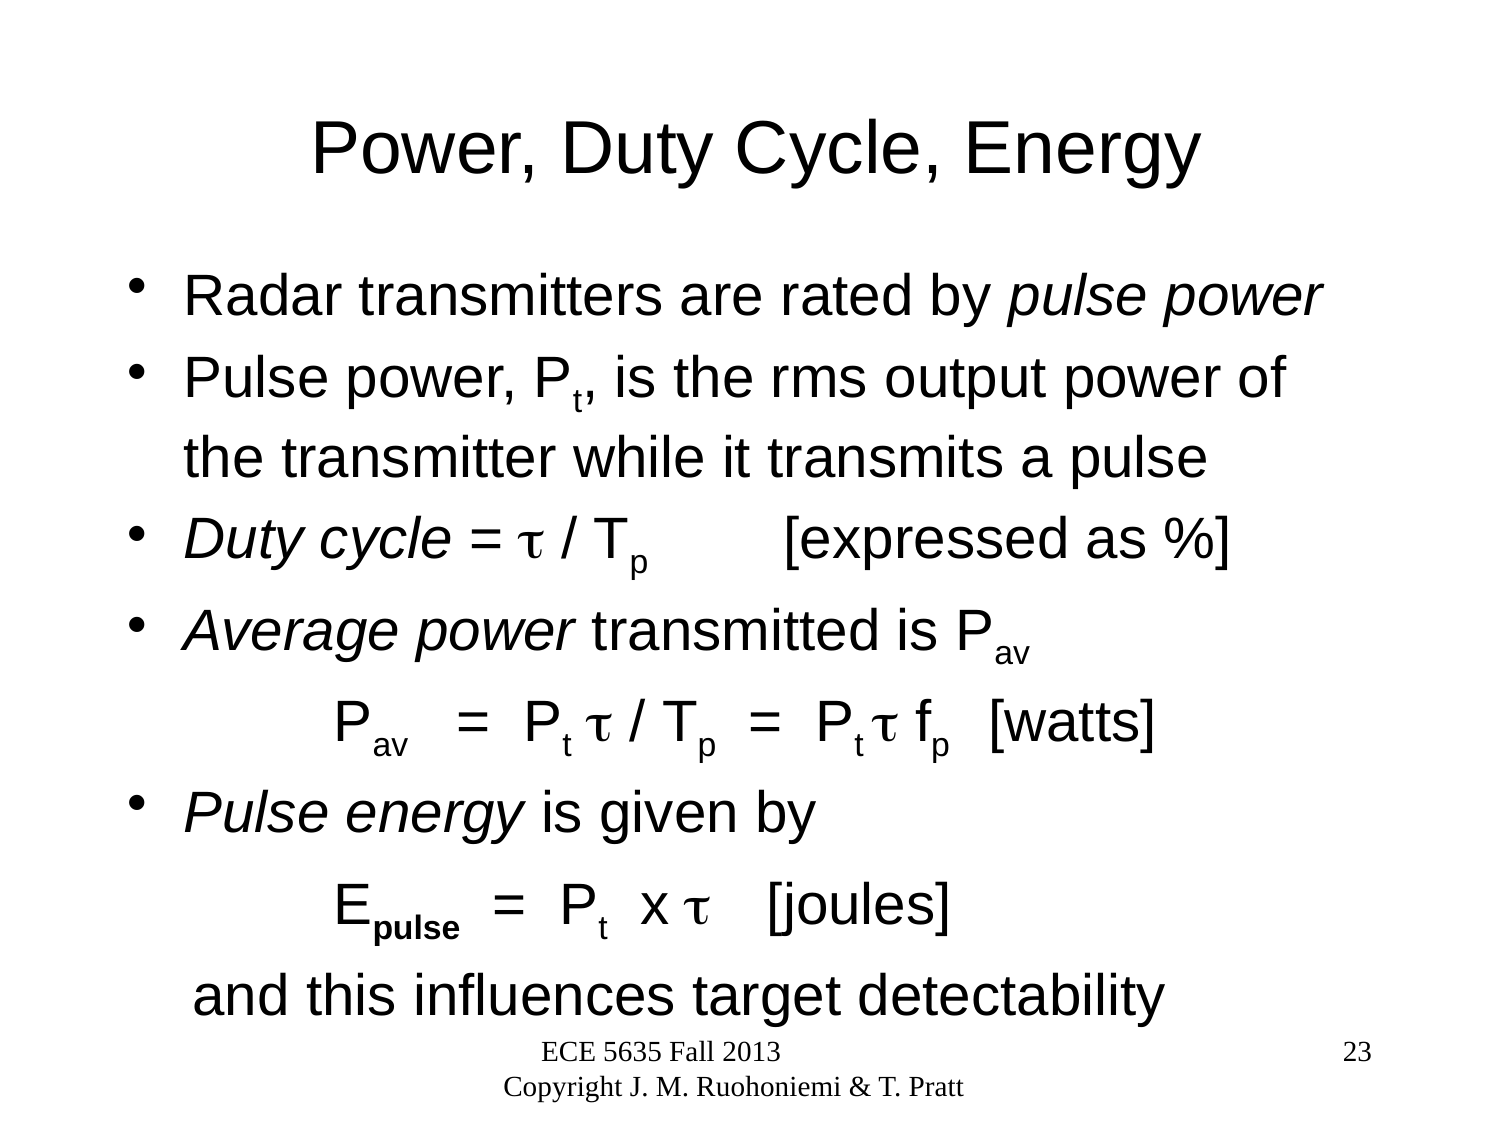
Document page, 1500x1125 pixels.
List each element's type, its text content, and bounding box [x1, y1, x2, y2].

footer ECE 5635 Fall 2013 Copyright J. M. Ruohoniemi & T. Pratt [487, 1024, 988, 1101]
title Power, Duty Cycle, Energy [87, 49, 1426, 238]
list Radar transmitters are rated by pulse power Pulse power, Pt, is the rms output power of the transmitter while it transmits a pulse Duty cycle =  / Tp [expressed as %] Average power transmitted is Pav Pav = Pt  / Tp = Pt  fp [watts] Pulse energy is given by Epulse = Pt x  [joules] and this influences target detectability [112, 249, 1388, 926]
slide_number 23 [1074, 1024, 1388, 1101]
